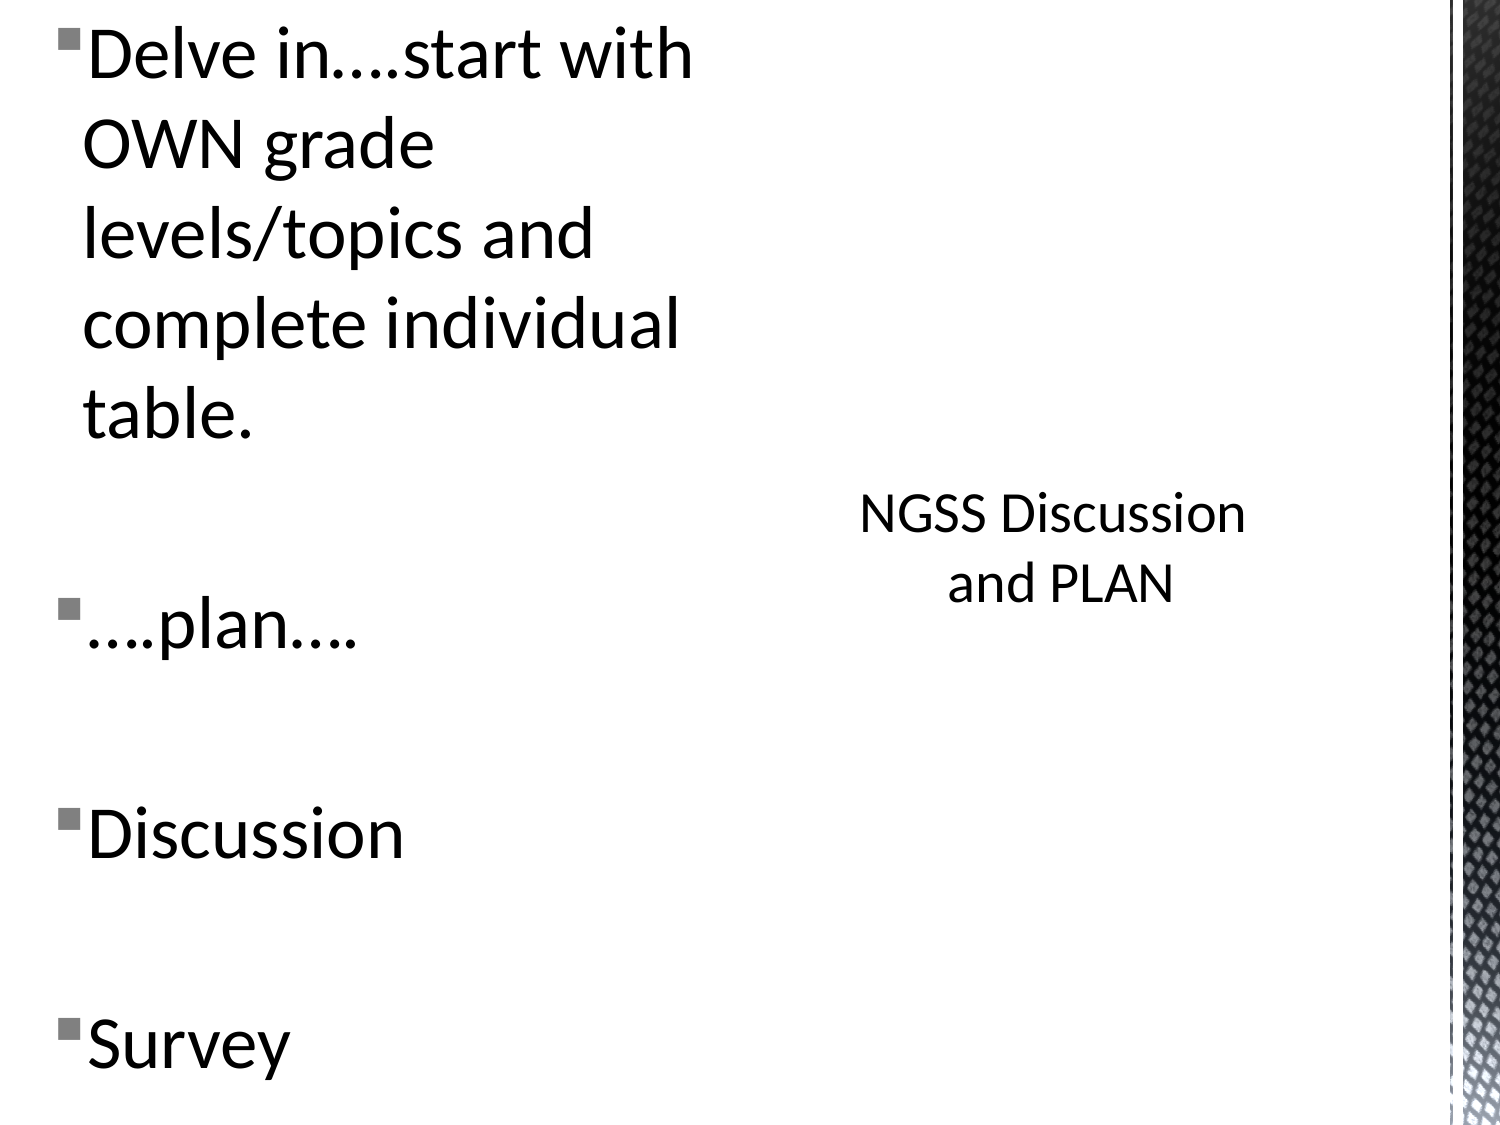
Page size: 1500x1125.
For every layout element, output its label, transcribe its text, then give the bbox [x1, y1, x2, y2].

title NGSS Discussion and PLAN [800, 75, 1263, 1013]
list Delve in….start with OWN grade levels/topics and complete individual table. ….plan…. Discussion Survey [37, 75, 775, 1013]
picture [1447, 0, 1500, 1125]
